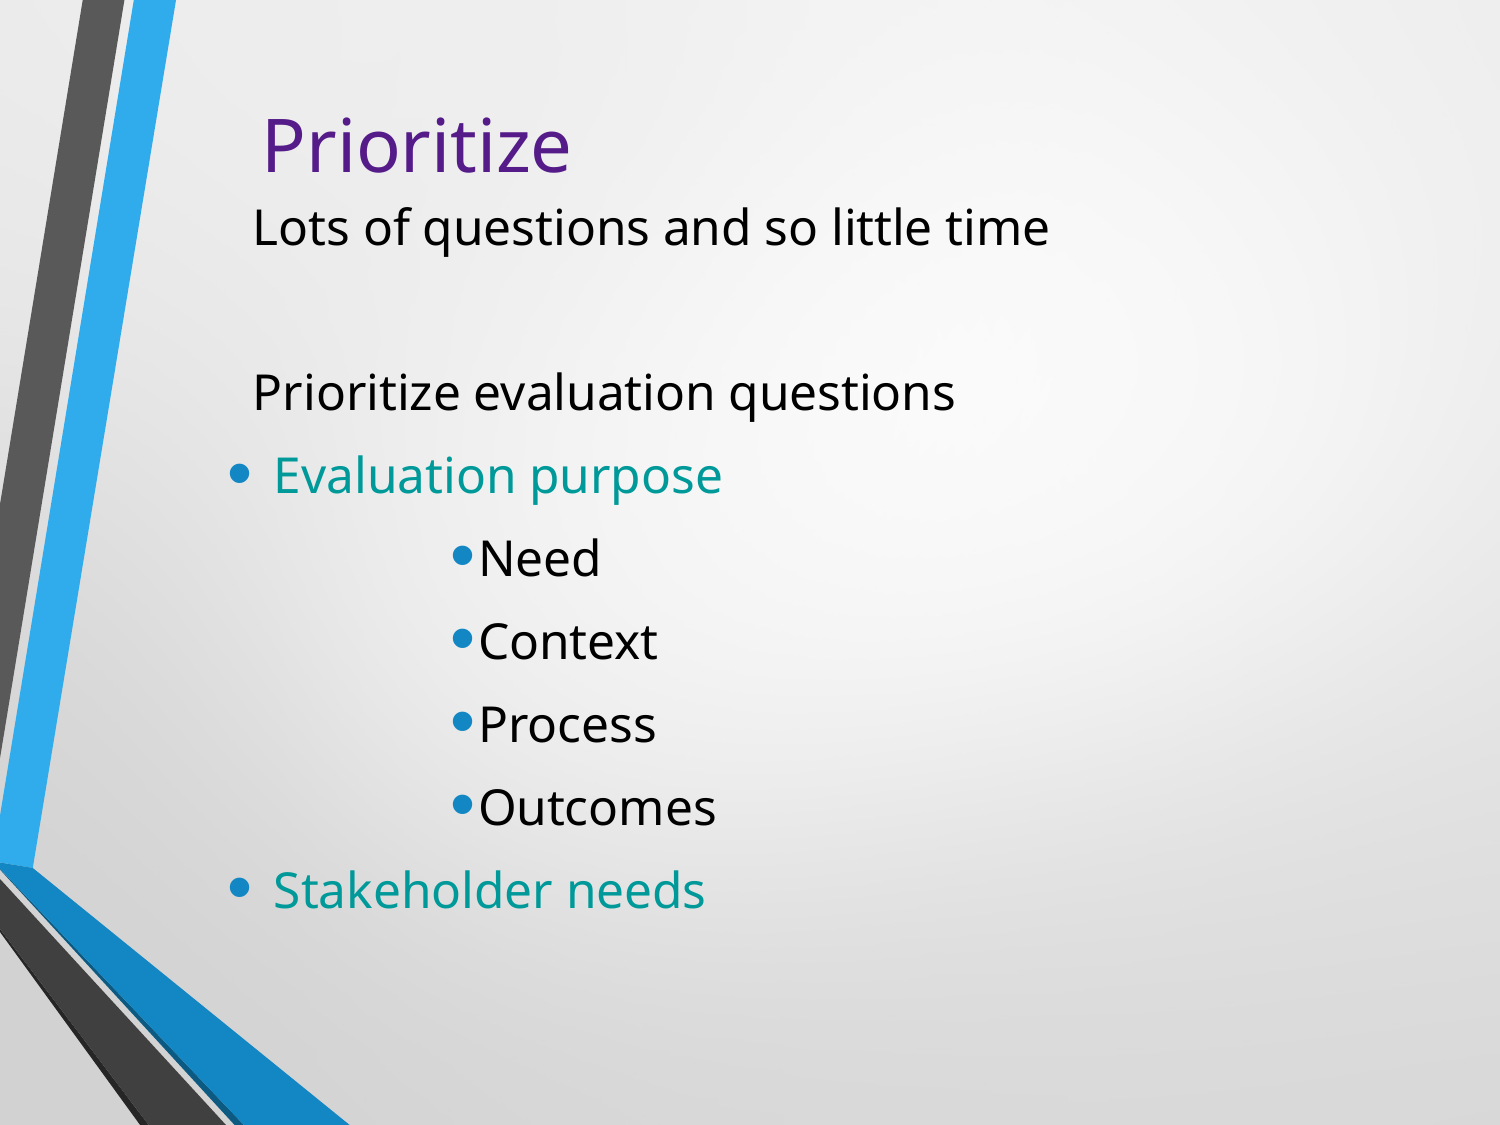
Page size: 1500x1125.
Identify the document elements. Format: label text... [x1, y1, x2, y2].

title Prioritize [50, 50, 588, 238]
list Lots of questions and so little time Prioritize evaluation questions Evaluation purpose Need Context Process Outcomes Stakeholder needs [212, 187, 1500, 1013]
